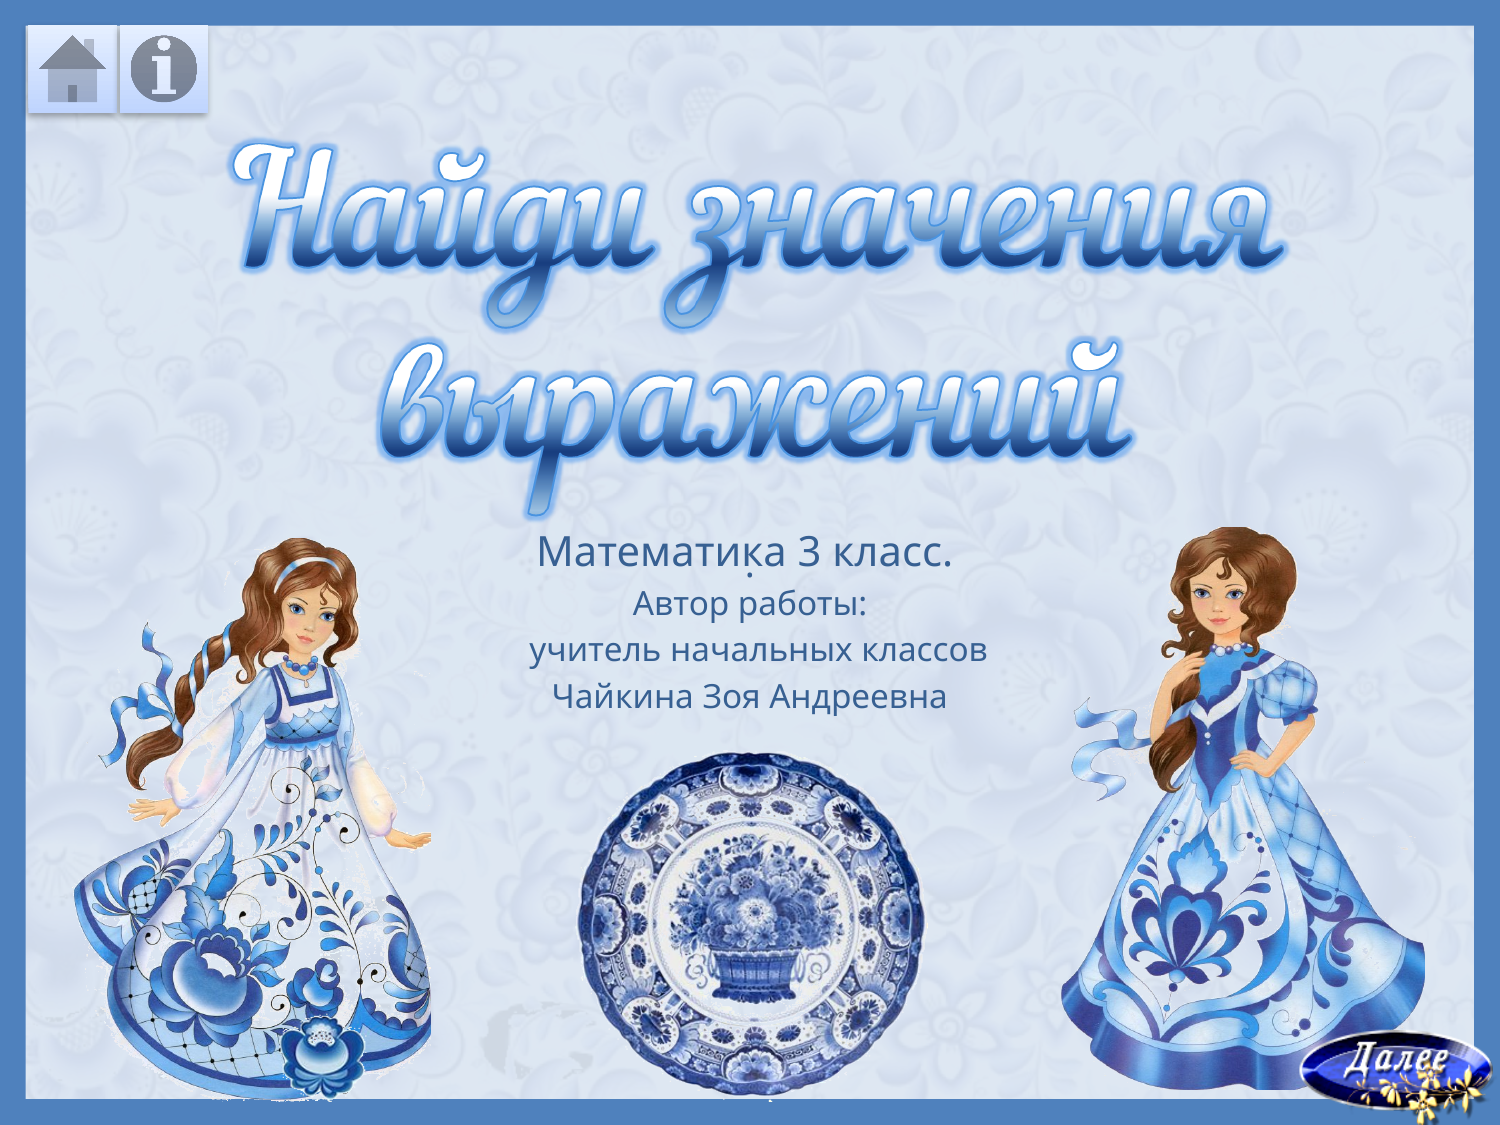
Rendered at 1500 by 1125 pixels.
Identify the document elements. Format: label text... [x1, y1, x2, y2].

text_box [28, 24, 118, 114]
picture [196, 126, 1499, 1125]
picture [572, 746, 928, 1102]
picture [72, 538, 431, 1112]
subtitle Математика 3 класс. Автор работы: учитель начальных классов Чайкина Зоя Андреевна [434, 537, 1054, 747]
text_box [119, 24, 209, 114]
text_box [0, 0, 1500, 1125]
